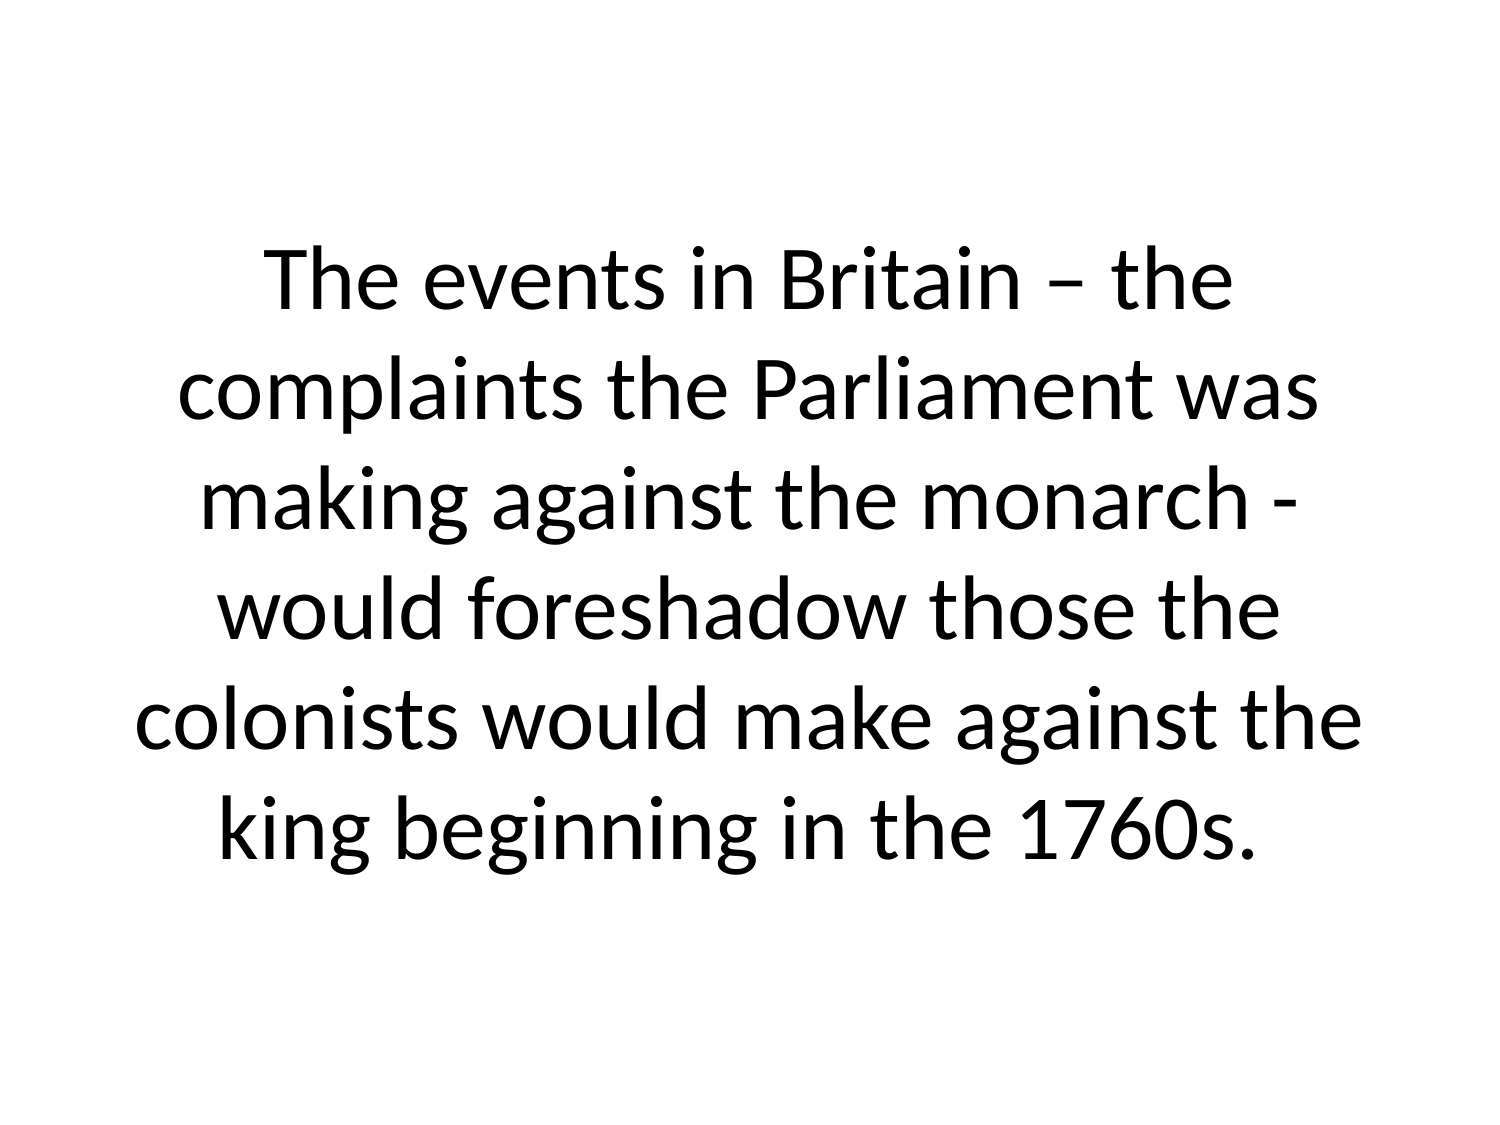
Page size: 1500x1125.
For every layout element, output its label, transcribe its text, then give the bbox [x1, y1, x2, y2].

title The events in Britain – the complaints the Parliament was making against the monarch - would foreshadow those the colonists would make against the king beginning in the 1760s. [74, 44, 1426, 1051]
